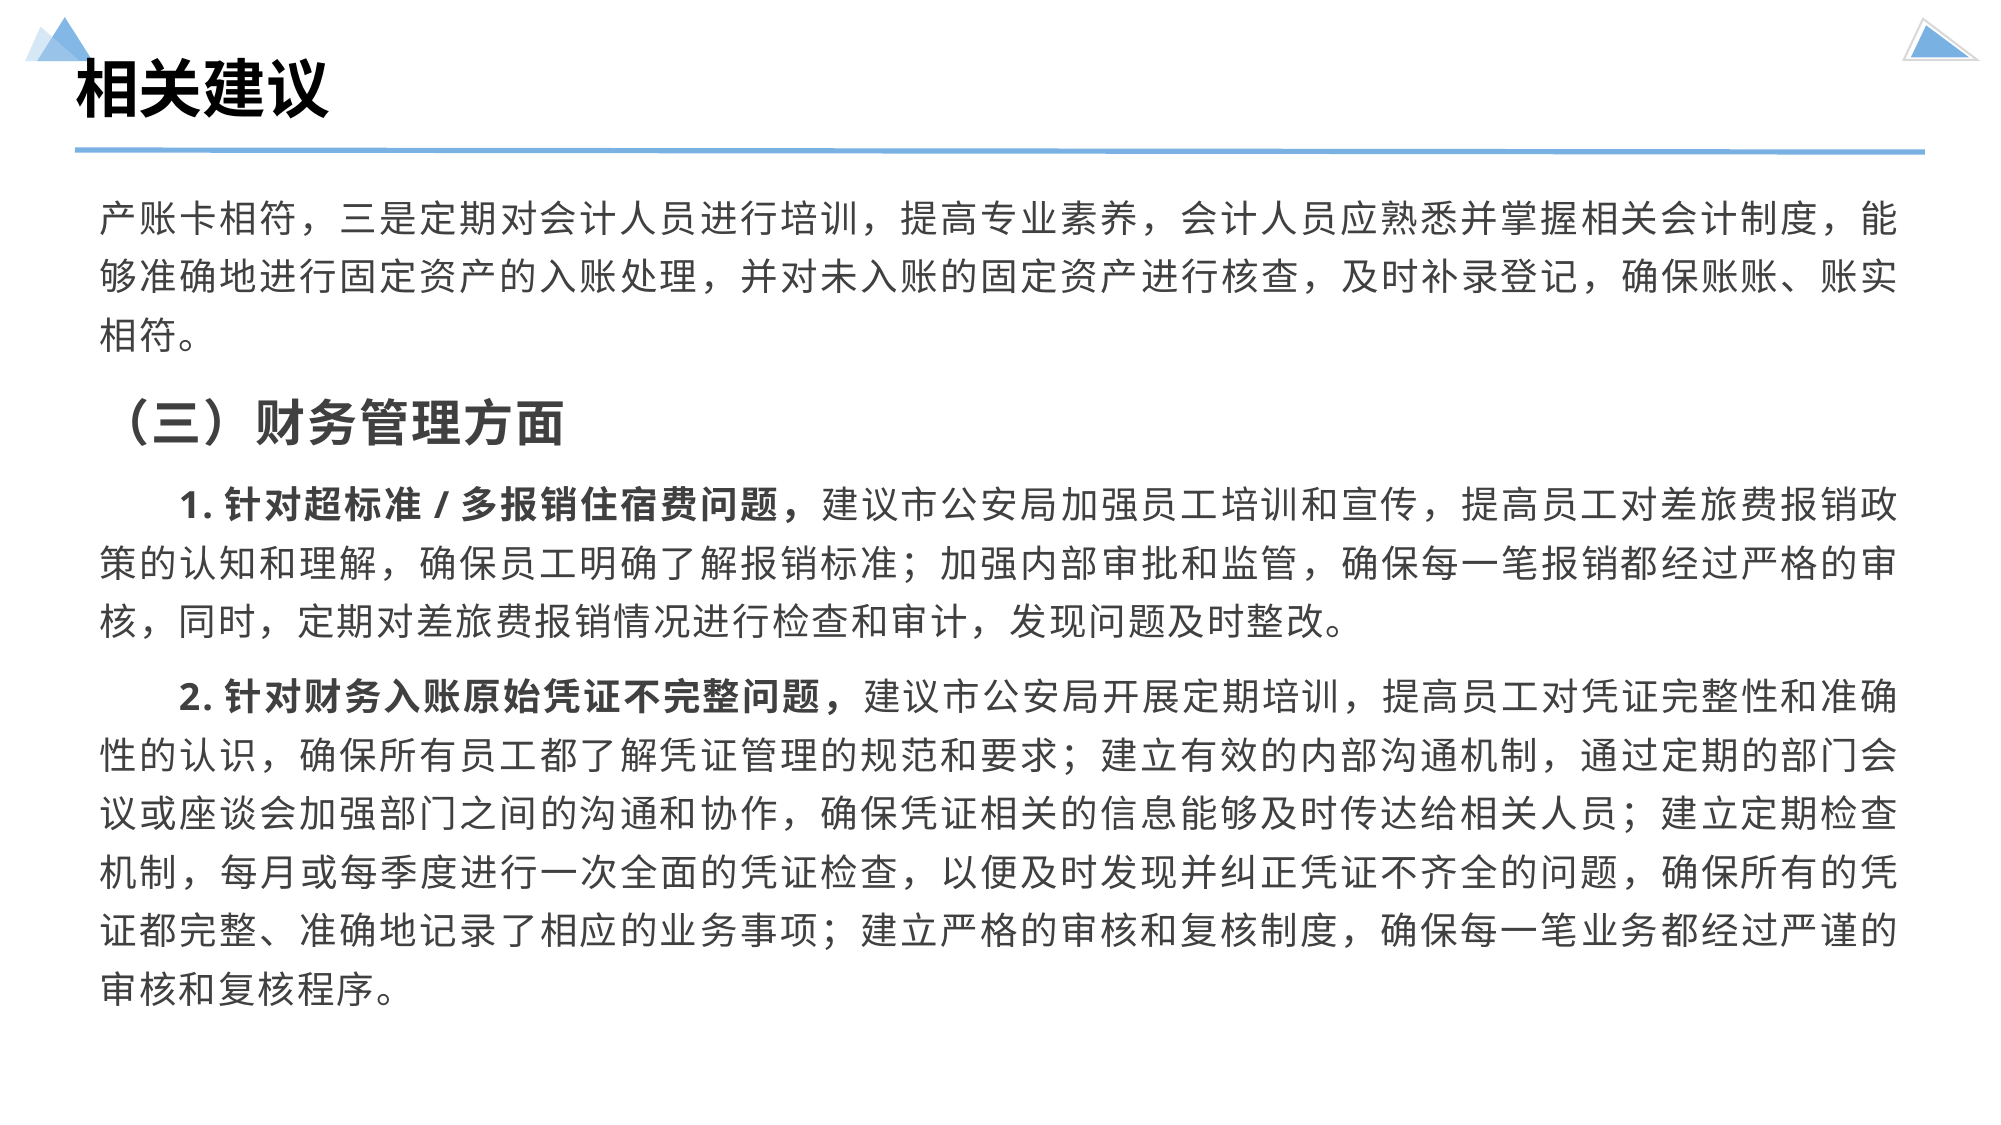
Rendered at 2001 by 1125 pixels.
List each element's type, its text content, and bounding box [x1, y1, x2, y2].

text_box 相关建议 [75, 62, 1925, 126]
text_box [25, 17, 1978, 62]
text_box 产账卡相符，三是定期对会计人员进行培训，提高专业素养，会计人员应熟悉并掌握相关会计制度，能够准确地进行固定资产的入账处理‌，并对未入账的固定资产进行核查，及时补录登记，确保账账、账实相符。 （三）财务管理方面 1.针对超标准/多报销住宿费问题，建议市公安局加强员工培训和宣传，提高员工对差旅费报销政策的认知和理解，确保员工明确了解报销标准；‌加强内部审批和监管，确保每一笔报销都经过严格的审核，同时，定期对差旅费报销情况进行检查和审计，发现问题及时整改。 2.针对财务入账原始凭证不完整问题，建议市公安局开展定期培训，提高员工对凭证完整性和准确性的认识，确保所有员工都了解凭证管理的规范和要求；建立有效的内部沟通机制，通过定期的部门会议或座谈会加强部门之间的沟通和协作，确保凭证相关的信息能够及时传达给相关人员；建立定期检查机制‌，每月或每季度进行一次全面的凭证检查，以便及时发现并纠正凭证不齐全的问题‌，确保所有的凭证都完整、准确地记录了相应的业务事项；建立严格的审核和复核制度，确保每一笔业务都经过严谨的审核和复核程序。‌ [89, 176, 1911, 1075]
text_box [74, 149, 1925, 153]
